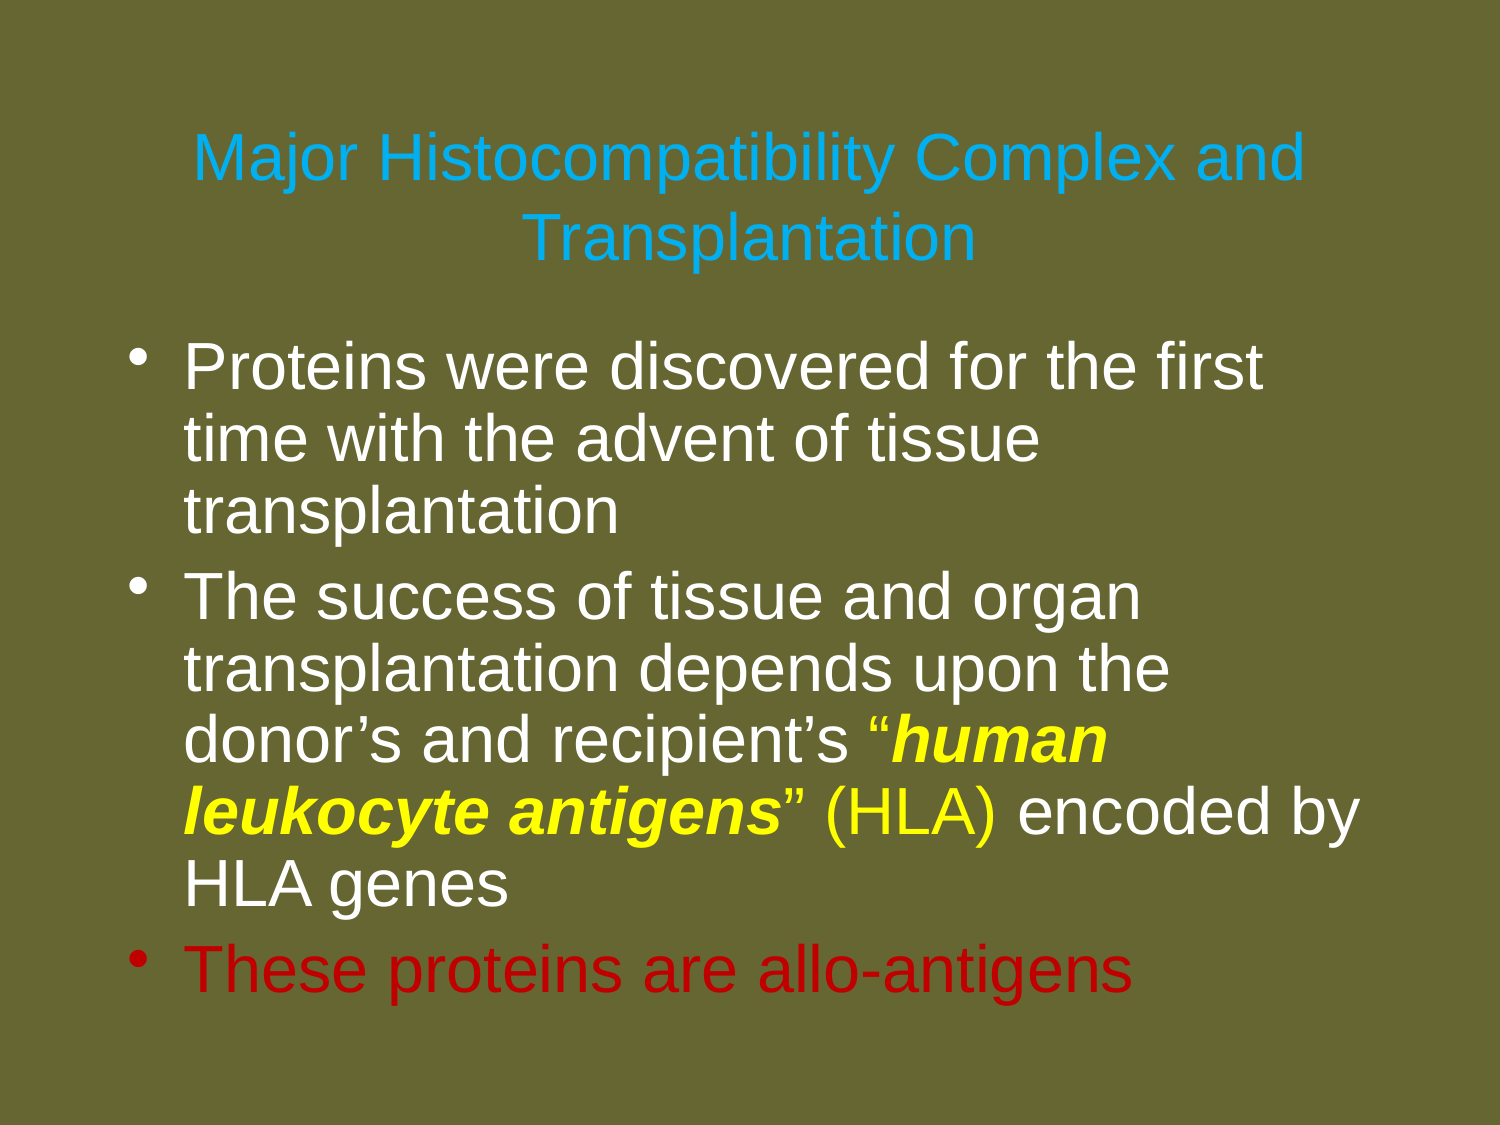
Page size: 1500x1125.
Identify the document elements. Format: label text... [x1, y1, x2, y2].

list Proteins were discovered for the first time with the advent of tissue transplantation The success of tissue and organ transplantation depends upon the donor’s and recipient’s “human leukocyte antigens” (HLA) encoded by HLA genes These proteins are allo-antigens [112, 324, 1413, 1038]
title Major Histocompatibility Complex and Transplantation [112, 99, 1388, 288]
